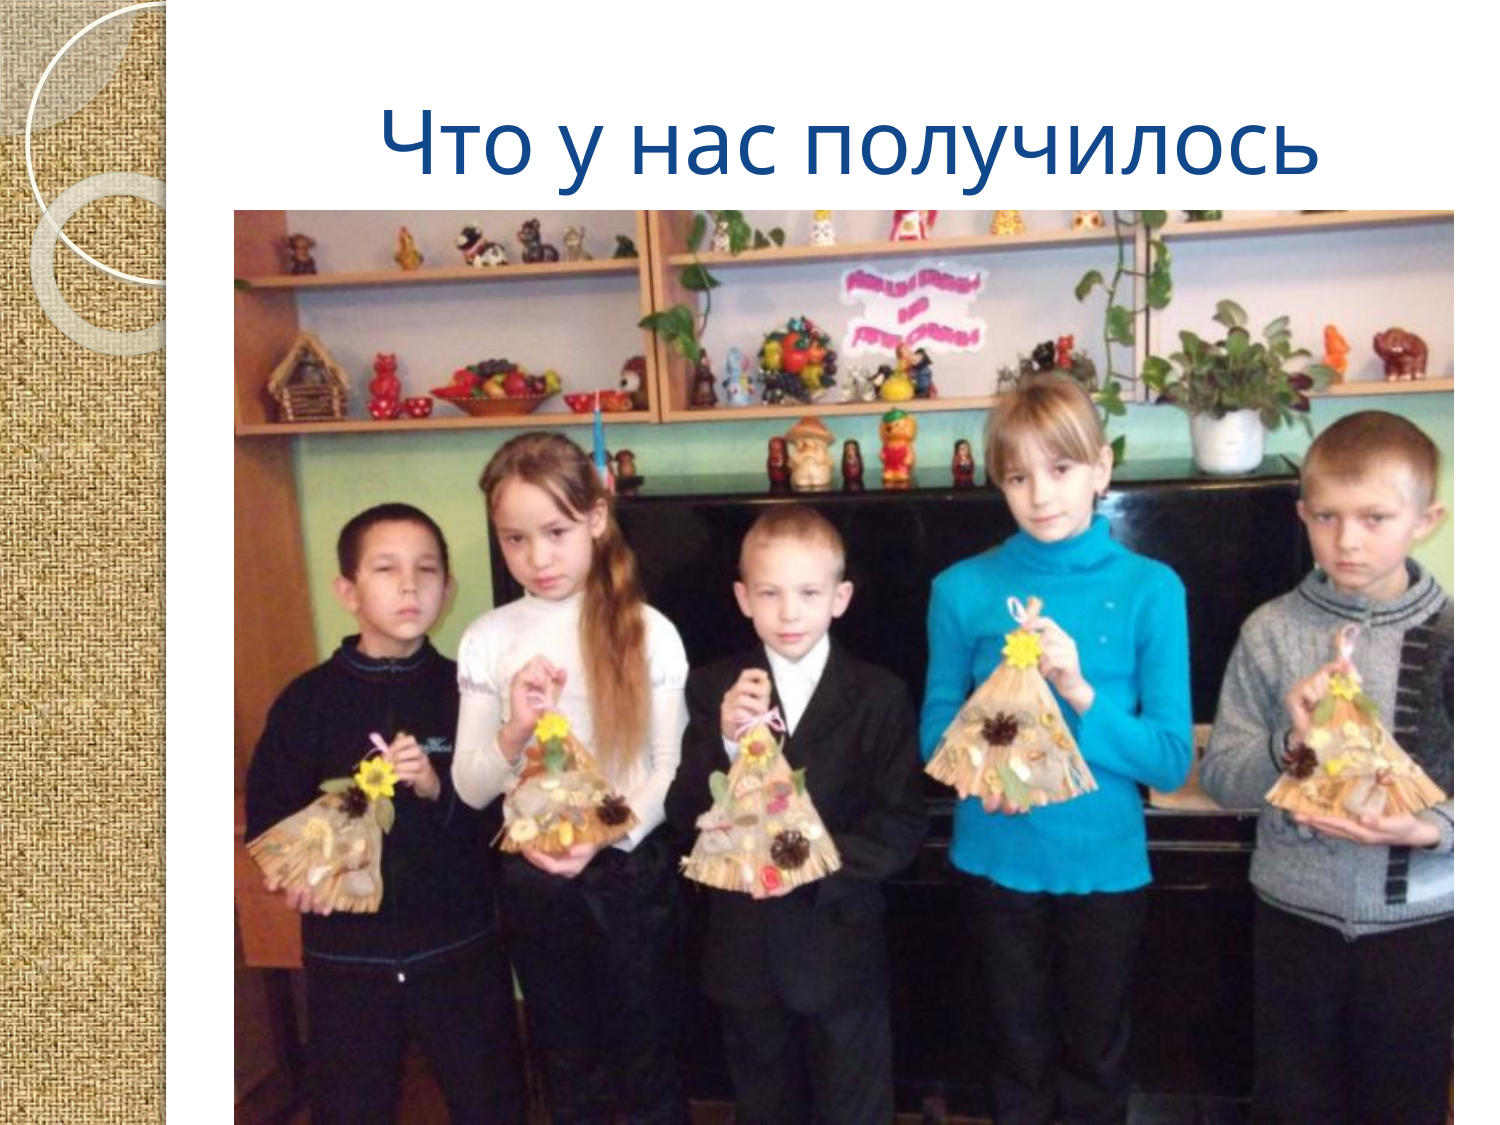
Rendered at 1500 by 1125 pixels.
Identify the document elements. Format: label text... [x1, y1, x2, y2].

picture [0, 134, 166, 1125]
picture [234, 210, 1454, 1125]
picture [32, 13, 160, 207]
title Что у нас получилось [235, 45, 1466, 233]
picture [62, 195, 160, 280]
picture [53, 241, 160, 332]
picture [136, 0, 163, 4]
